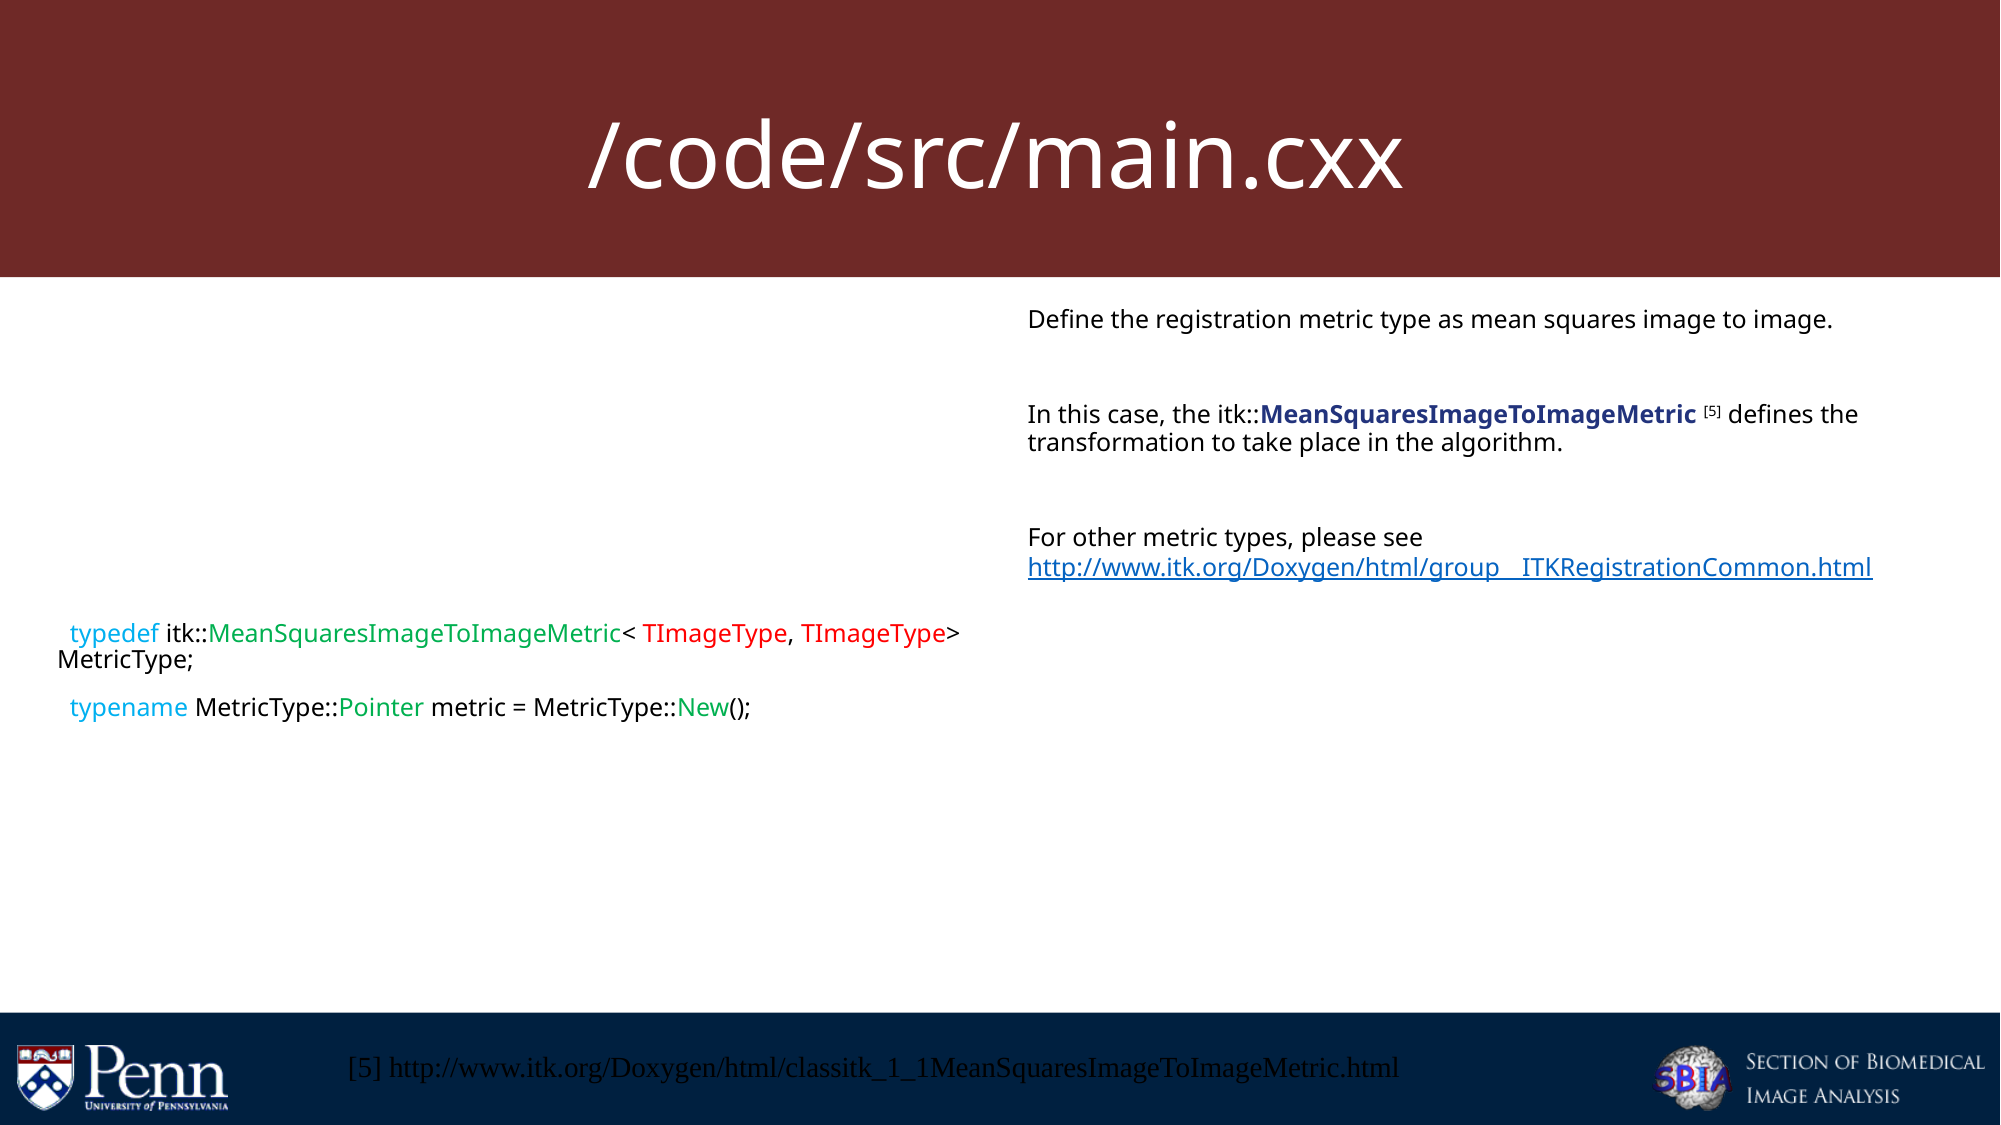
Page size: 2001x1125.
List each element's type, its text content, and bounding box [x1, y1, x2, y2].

picture [1652, 1044, 1985, 1112]
list Define the registration metric type as mean squares image to image. In this case, the itk::MeanSquaresImageToImageMetric [5] defines the transformation to take place in the algorithm. For other metric types, please see http://www.itk.org/Doxygen/html/group__ITKRegistrationCommon.html [1012, 299, 1952, 1014]
list typedef itk::ImageRegistrationMethod< TImageType, TImageType> RegistrationType; typename RegistrationType::Pointer registration = RegistrationType::New(); typedef itk::AffineTransform< double, 3> TransformType; TransformType::Pointer transform = TransformType::New(); typedef itk::RegularStepGradientDescentOptimizer OptimizerType; OptimizerType::Pointer optimizer = OptimizerType::New(); typedef itk::MeanSquaresImageToImageMetric< TImageType, TImageType> MetricType; typename MetricType::Pointer metric = MetricType::New(); typedef itk::LinearInterpolateImageFunction< TImageType, double> InterpolatorType; typename InterpolatorType::Pointer interpolator = InterpolatorType::New(); [42, 299, 988, 1014]
footer [5] http://www.itk.org/Doxygen/html/classitk_1_1MeanSquaresImageToImageMetric.html [262, 1035, 1485, 1096]
title /code/src/main.cxx [42, 43, 1952, 275]
picture [17, 1045, 228, 1111]
